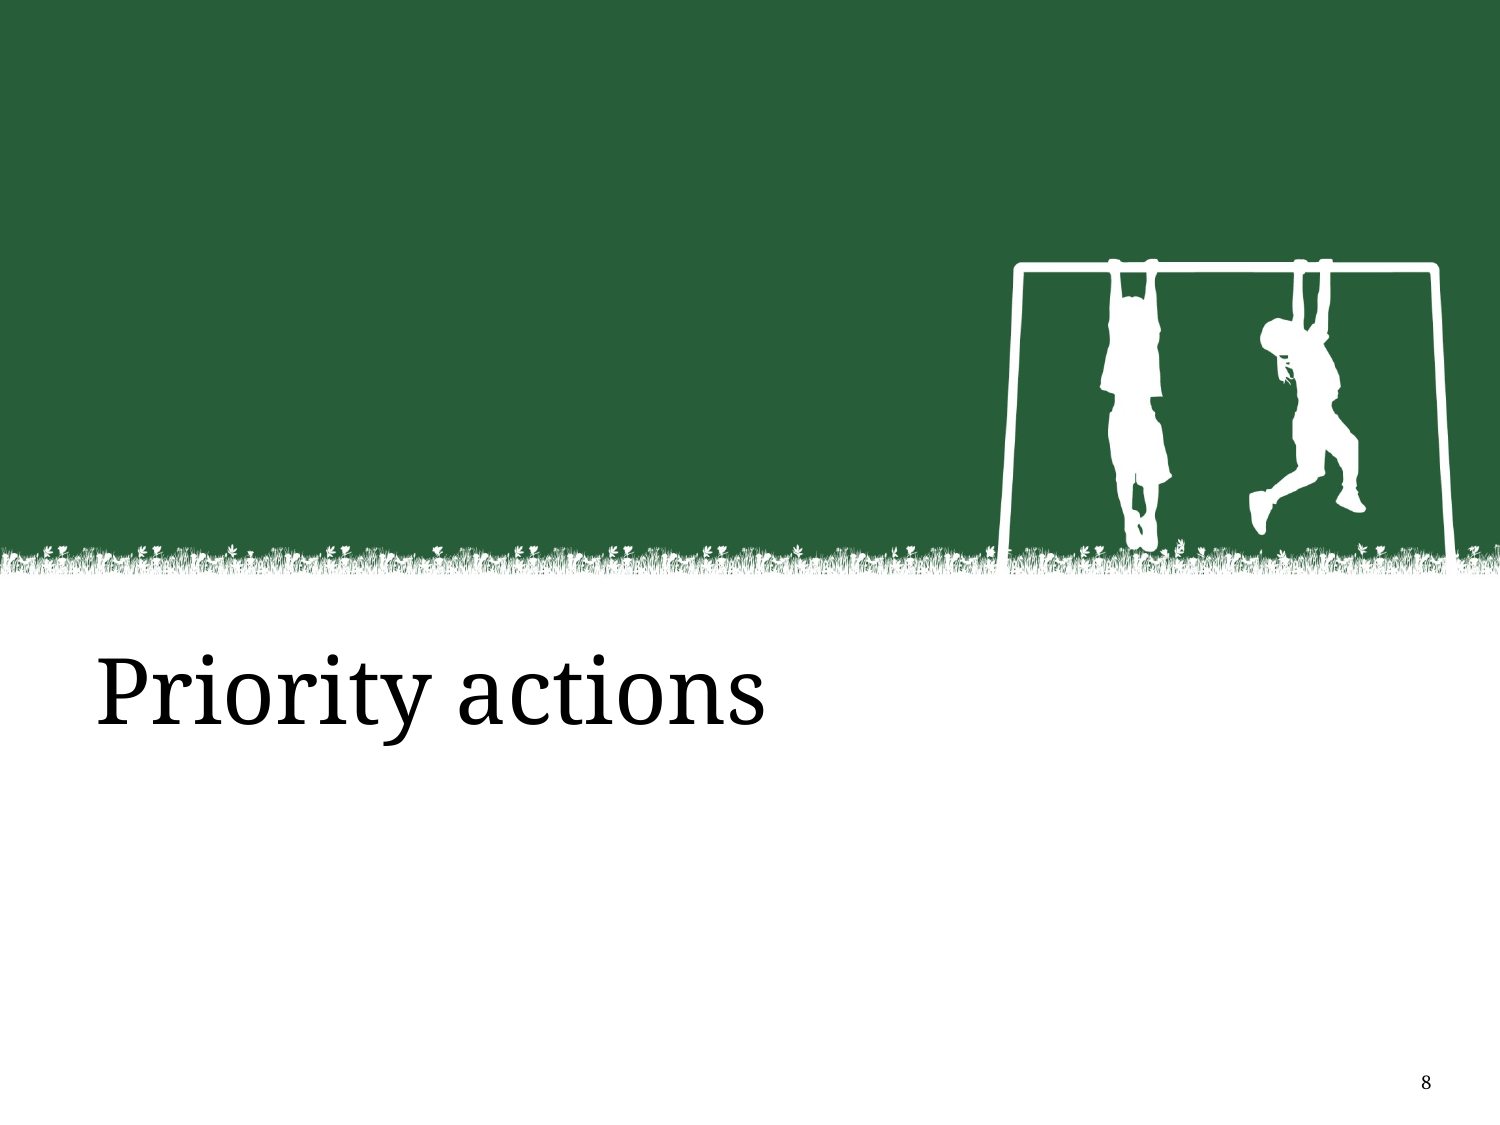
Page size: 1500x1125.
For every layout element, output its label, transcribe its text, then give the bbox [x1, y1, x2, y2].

picture [0, 0, 1500, 1125]
title Priority actions [94, 653, 1100, 1009]
slide_number 8 [1410, 1072, 1432, 1095]
